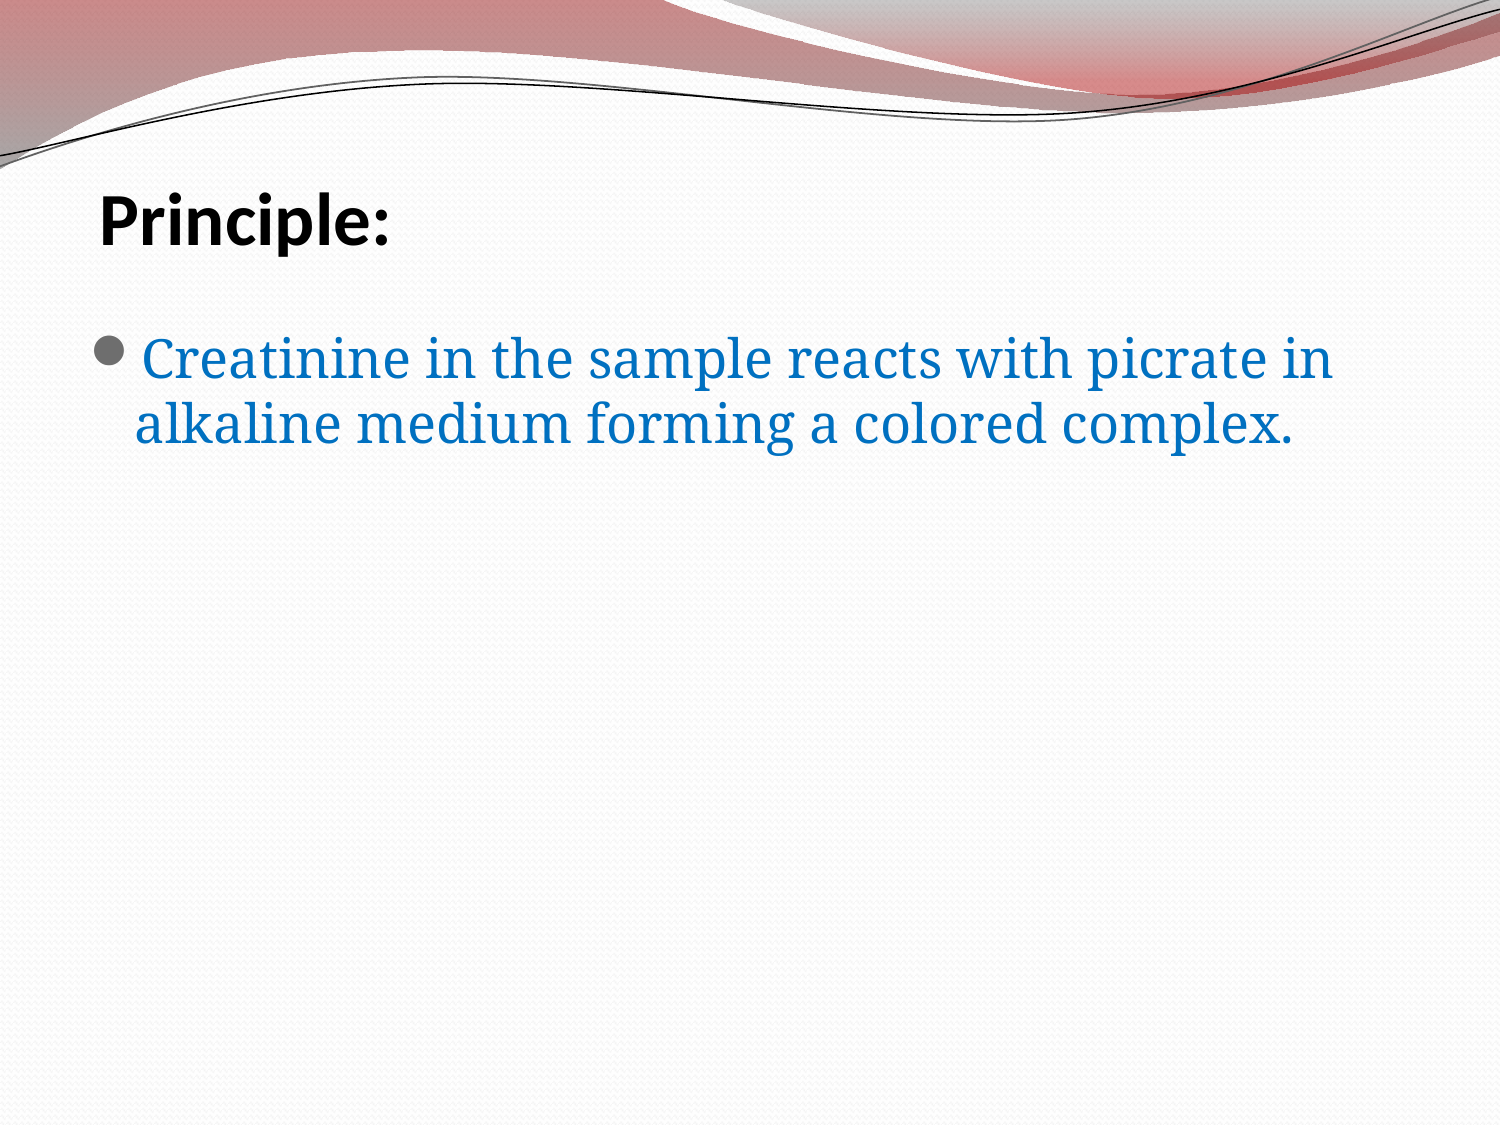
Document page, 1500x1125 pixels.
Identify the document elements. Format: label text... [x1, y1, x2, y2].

title Principle: [99, 162, 1450, 350]
list Creatinine in the sample reacts with picrate in alkaline medium forming a colored complex. [75, 317, 1425, 1038]
